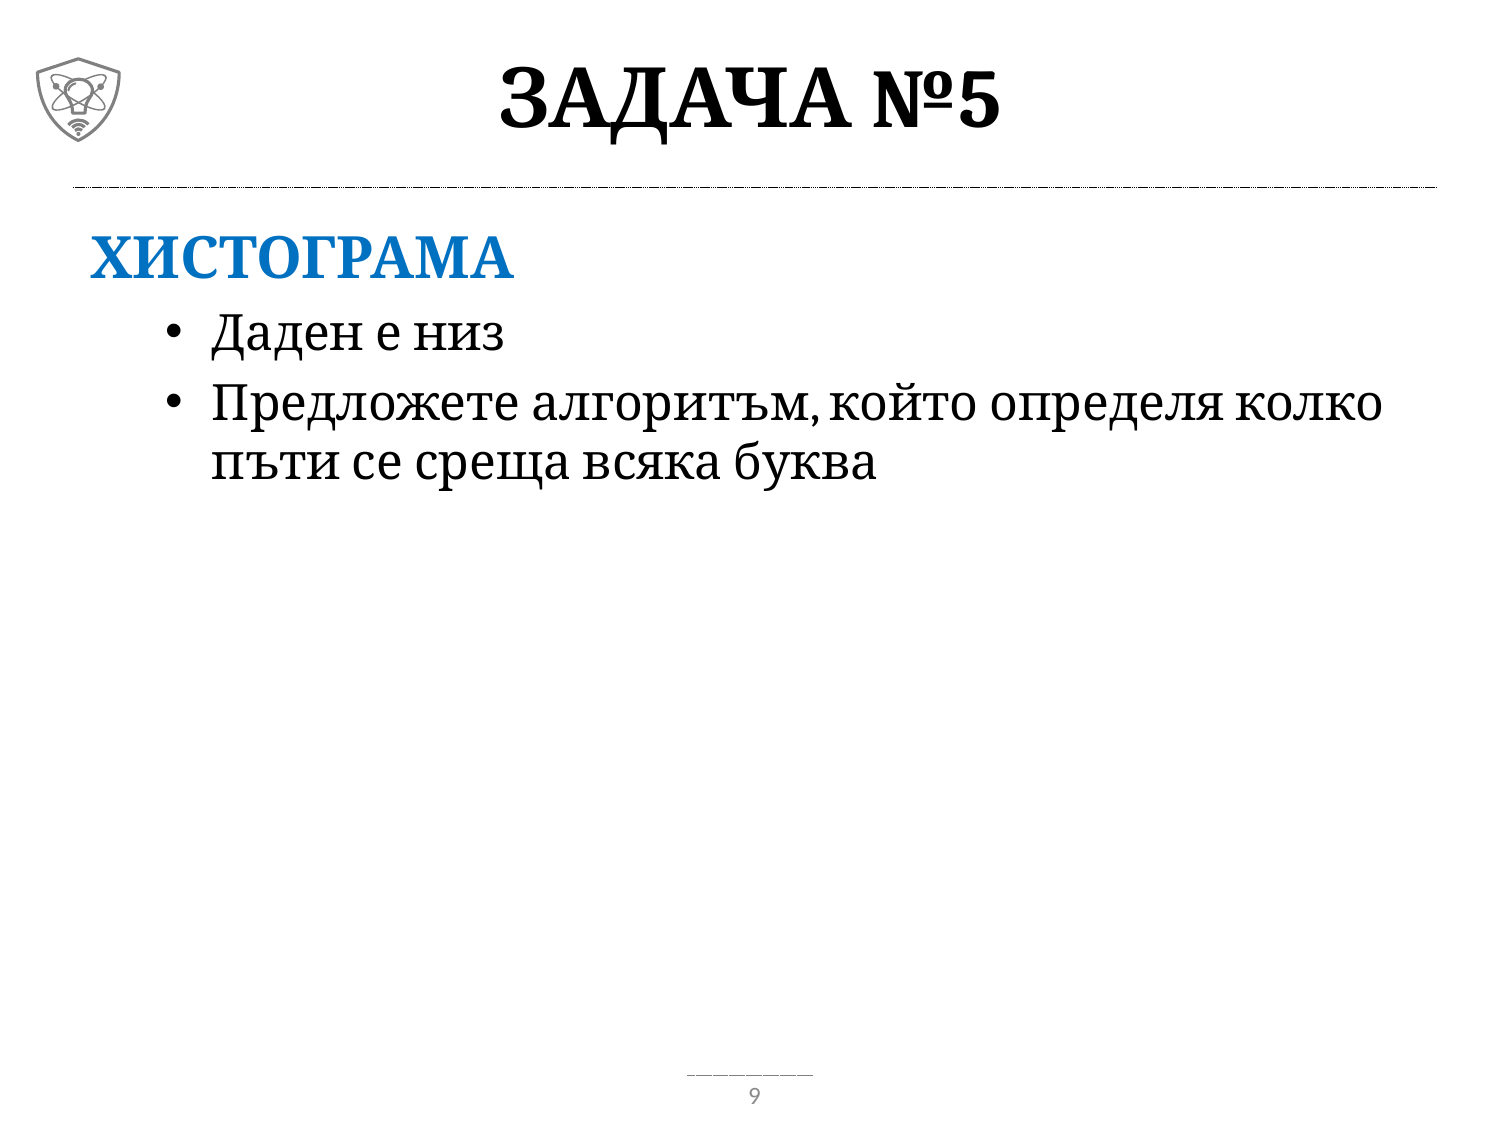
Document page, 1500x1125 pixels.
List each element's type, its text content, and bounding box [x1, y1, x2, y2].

list Хистограма Даден е низ Предложете алгоритъм, който определя колко пъти се среща всяка буква [75, 212, 1450, 1063]
title Задача №5 [0, 0, 1500, 188]
slide_number 9 [579, 1065, 930, 1125]
